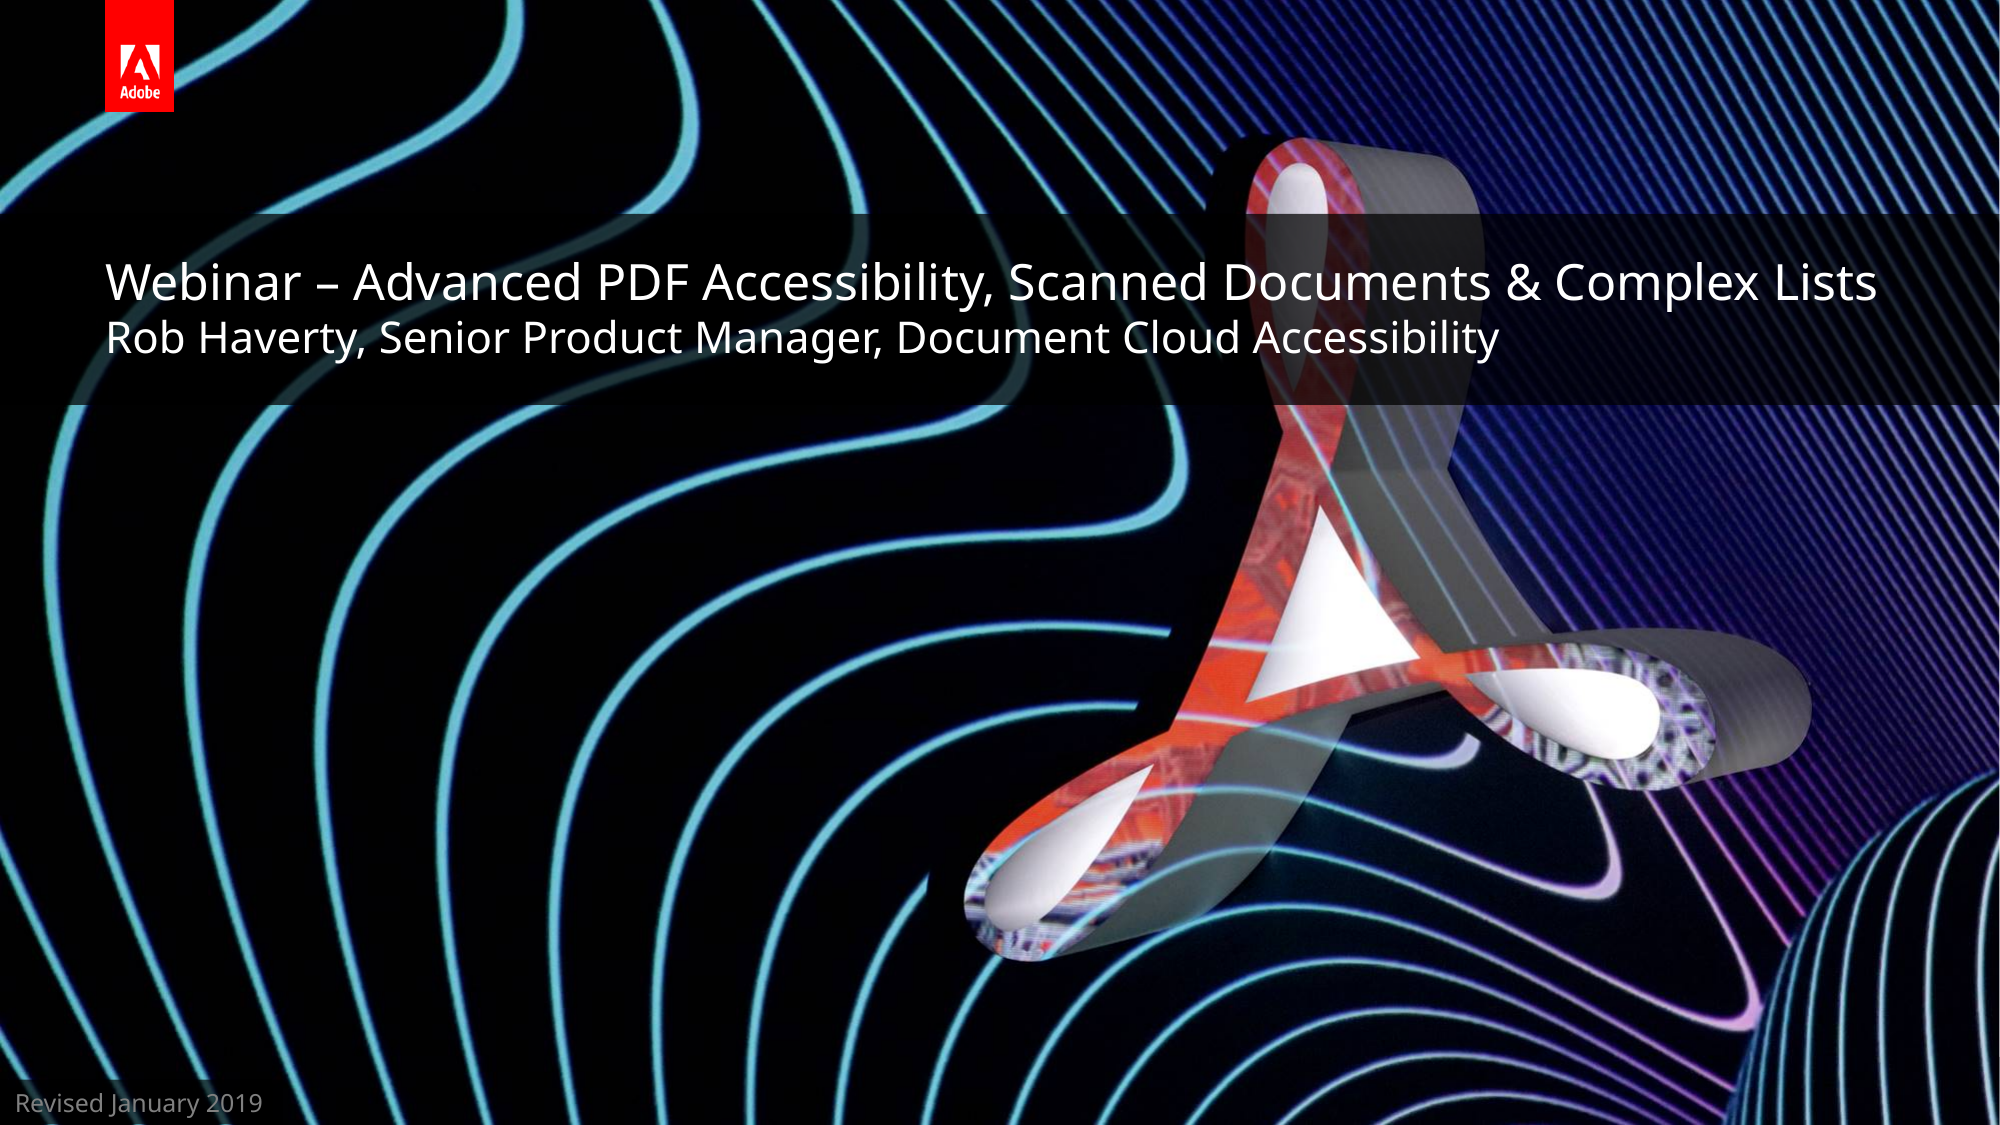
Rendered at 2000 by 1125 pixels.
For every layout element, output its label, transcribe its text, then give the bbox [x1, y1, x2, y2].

subtitle Rob Haverty, Senior Product Manager, Document Cloud Accessibility [105, 310, 1897, 364]
text_box Revised January 2019 [0, 1079, 283, 1125]
title Webinar – Advanced PDF Accessibility, Scanned Documents & Complex Lists [105, 250, 1897, 310]
picture [0, 0, 2000, 1125]
